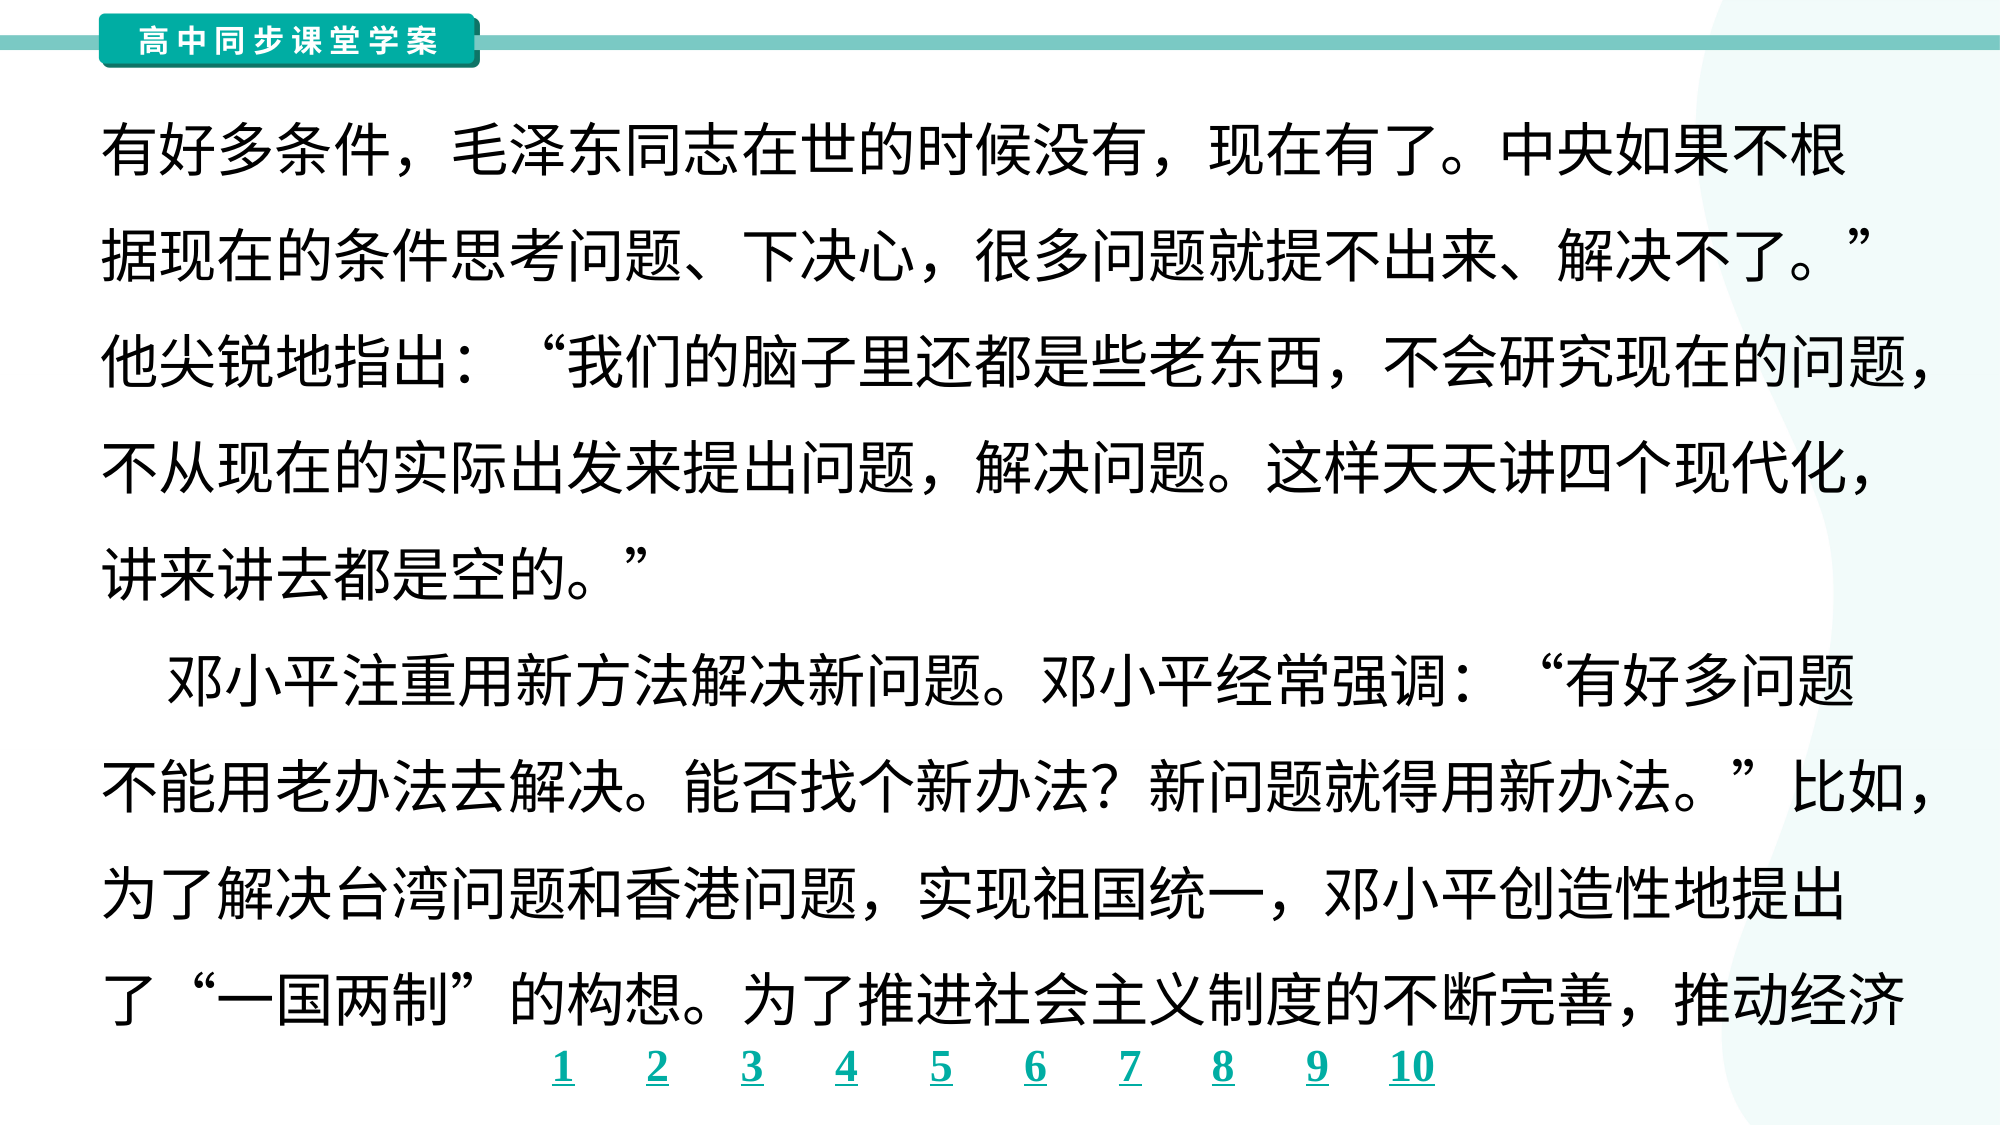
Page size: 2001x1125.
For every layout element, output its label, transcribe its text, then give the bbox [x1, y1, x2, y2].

text_box 有好多条件，毛泽东同志在世的时候没有，现在有了。中央如果不根 据现在的条件思考问题、下决心，很多问题就提不出来、解决不了。” 他尖锐地指出：“我们的脑子里还都是些老东西，不会研究现在的问题， 不从现在的实际出发来提出问题，解决问题。这样天天讲四个现代化， 讲来讲去都是空的。” 邓小平注重用新方法解决新问题。邓小平经常强调：“有好多问题 不能用老办法去解决。能否找个新办法？新问题就得用新办法。”比如， 为了解决台湾问题和香港问题，实现祖国统一，邓小平创造性地提出 了“一国两制”的构想。为了推进社会主义制度的不断完善，推动经济 [100, 76, 1899, 1033]
picture [0, 0, 2000, 1125]
